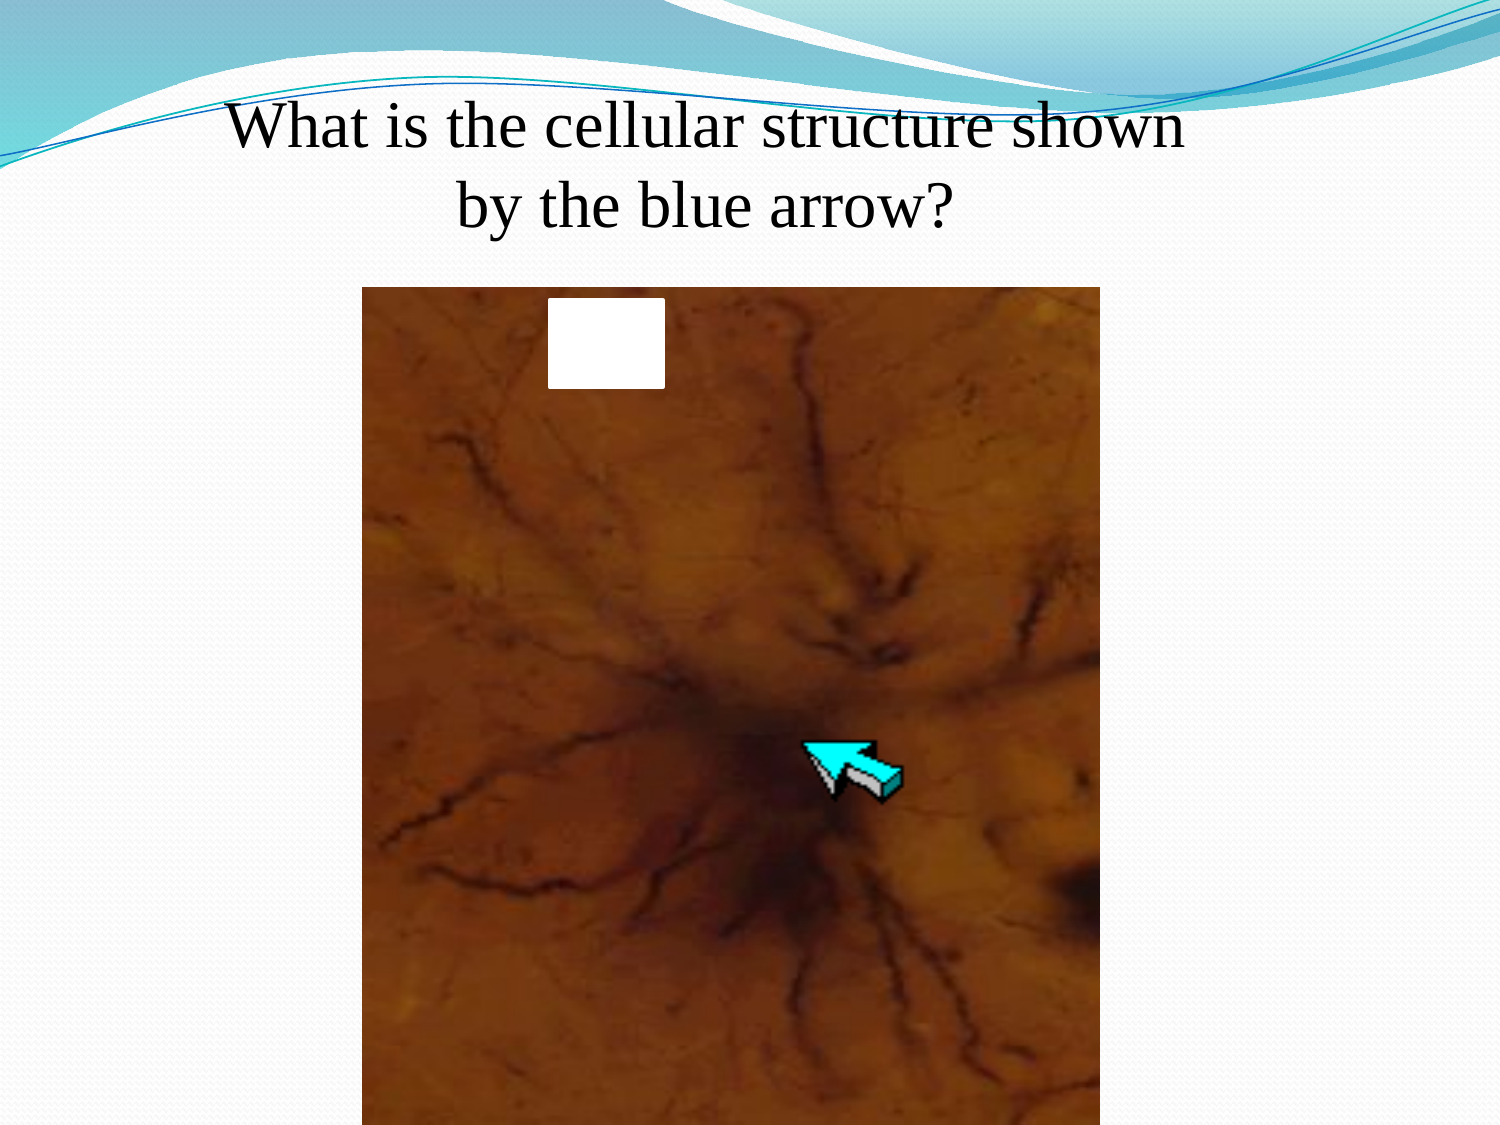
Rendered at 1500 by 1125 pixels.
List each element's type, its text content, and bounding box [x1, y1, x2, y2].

text_box What is the cellular structure shown by the blue arrow? [187, 73, 1225, 248]
picture [362, 287, 1101, 1125]
